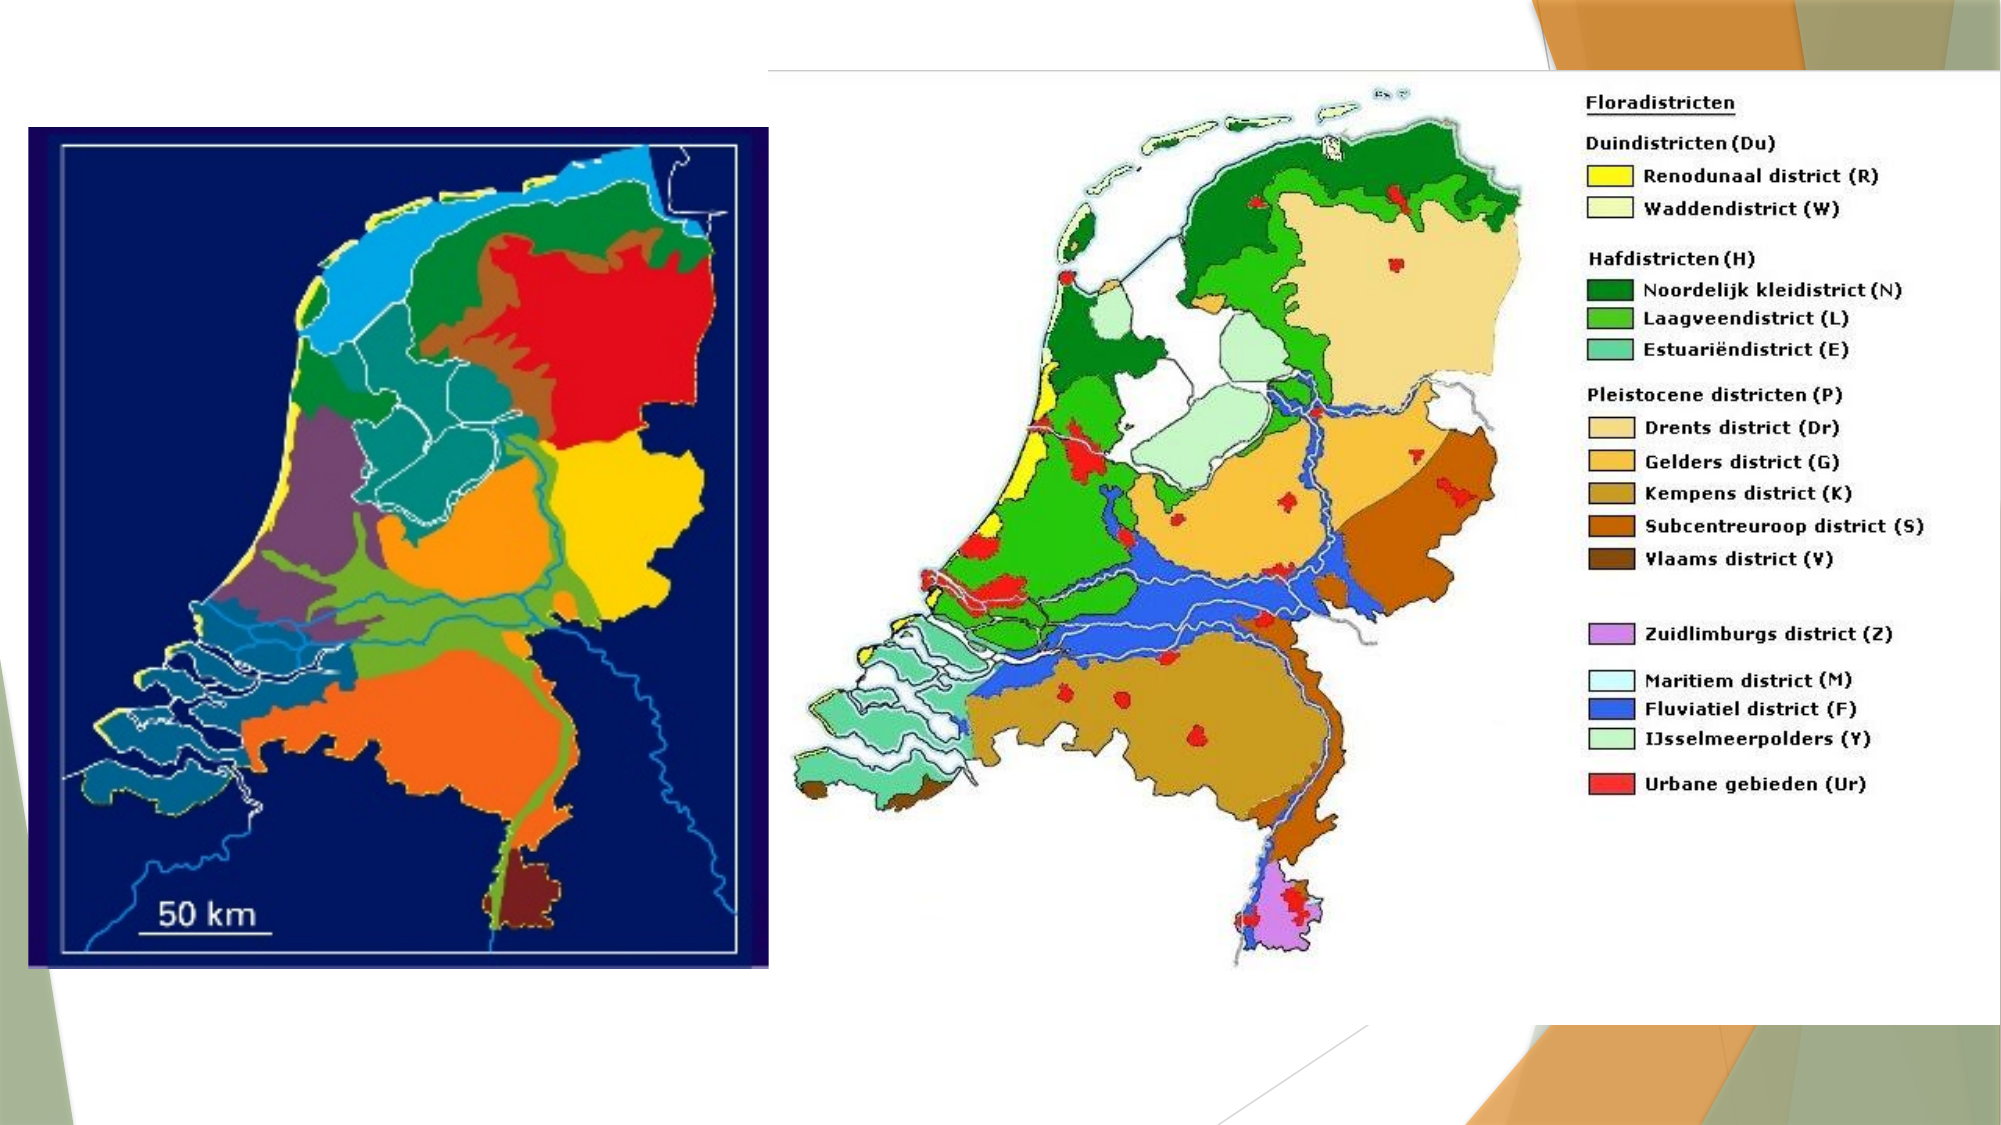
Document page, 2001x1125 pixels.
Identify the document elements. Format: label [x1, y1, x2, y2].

picture [27, 69, 2000, 1026]
